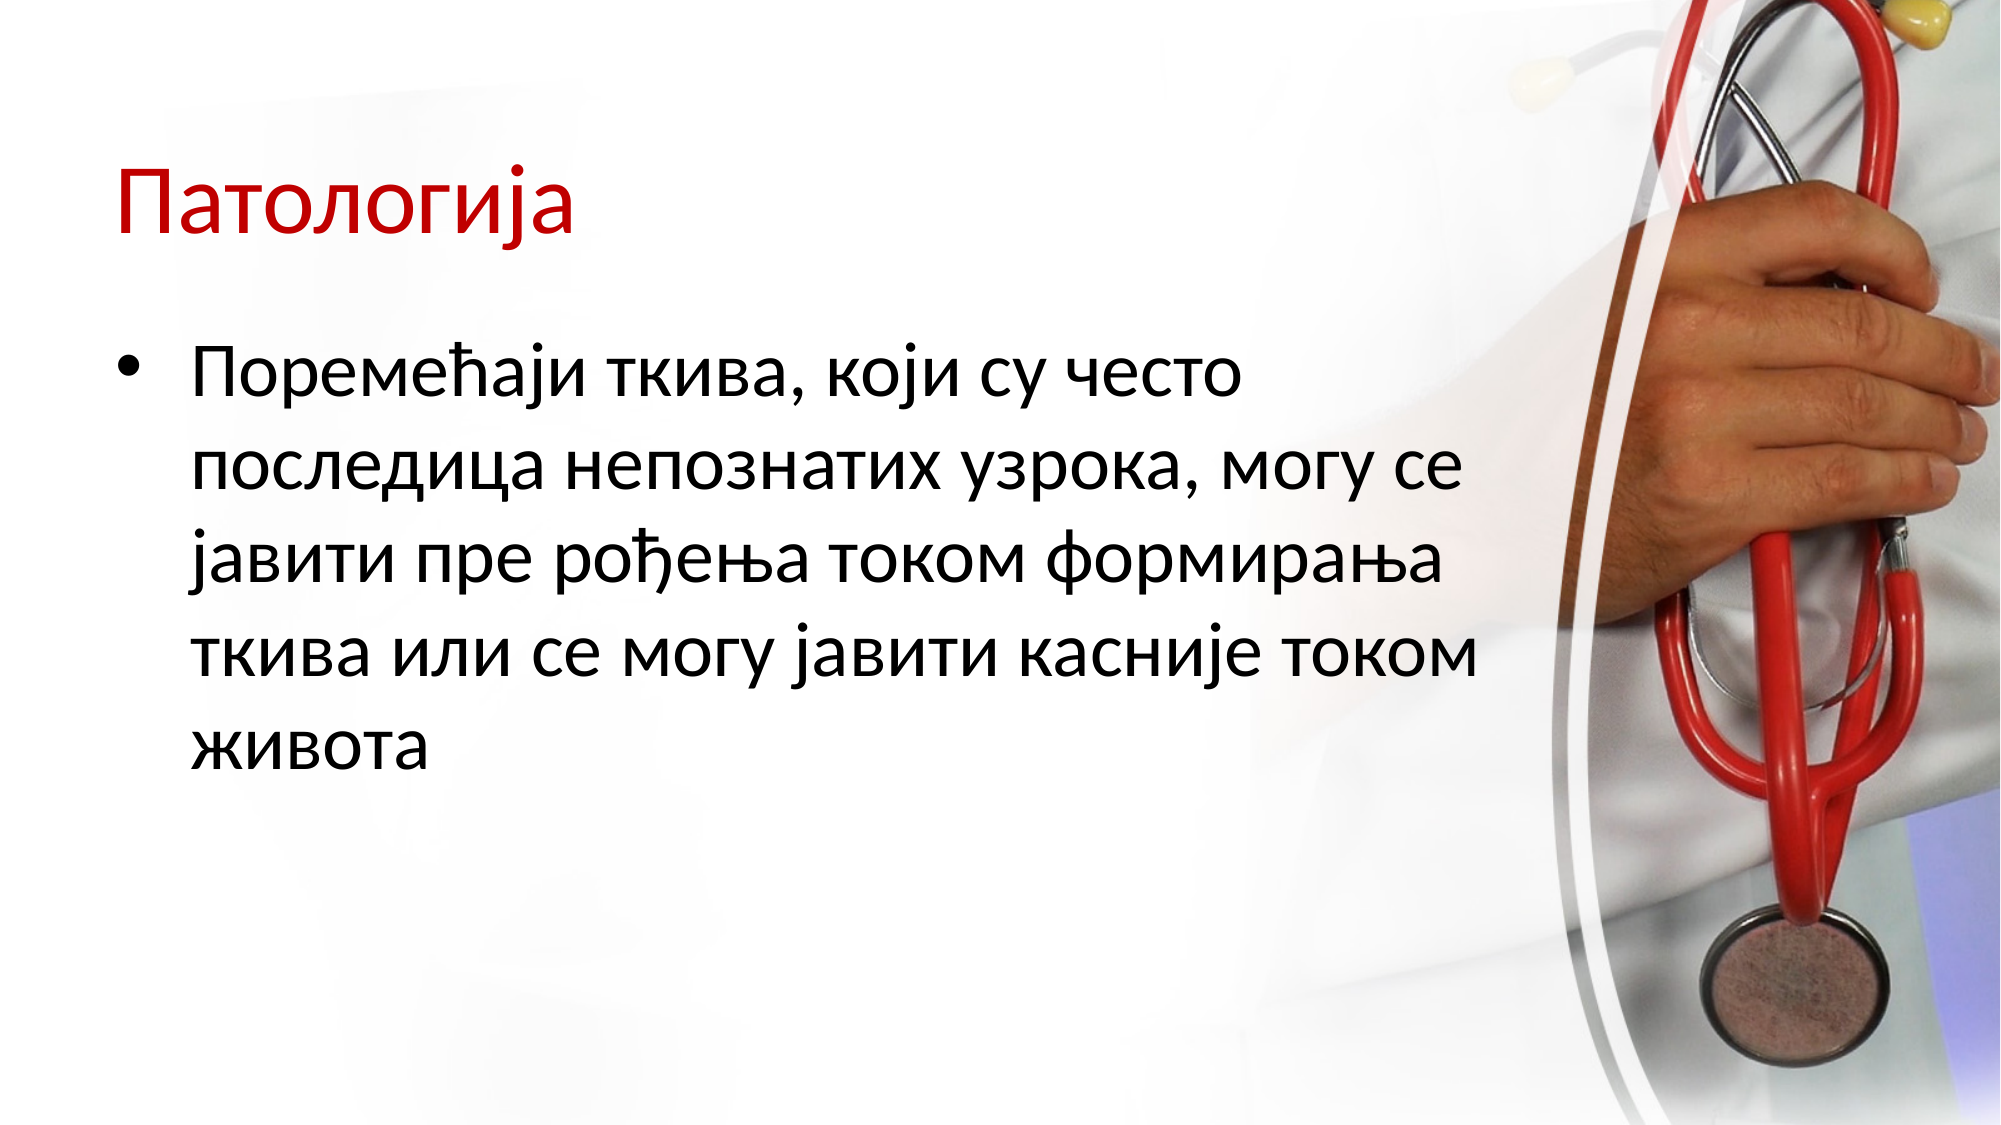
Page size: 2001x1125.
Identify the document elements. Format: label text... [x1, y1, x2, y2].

list Поремећаји ткива, који су често последица непознатих узрока, могу се јавити пре рођења током формирања ткива или се могу јавити касније током живота [100, 310, 1537, 1043]
picture [0, 0, 2001, 1125]
title Патологија [99, 110, 1540, 278]
